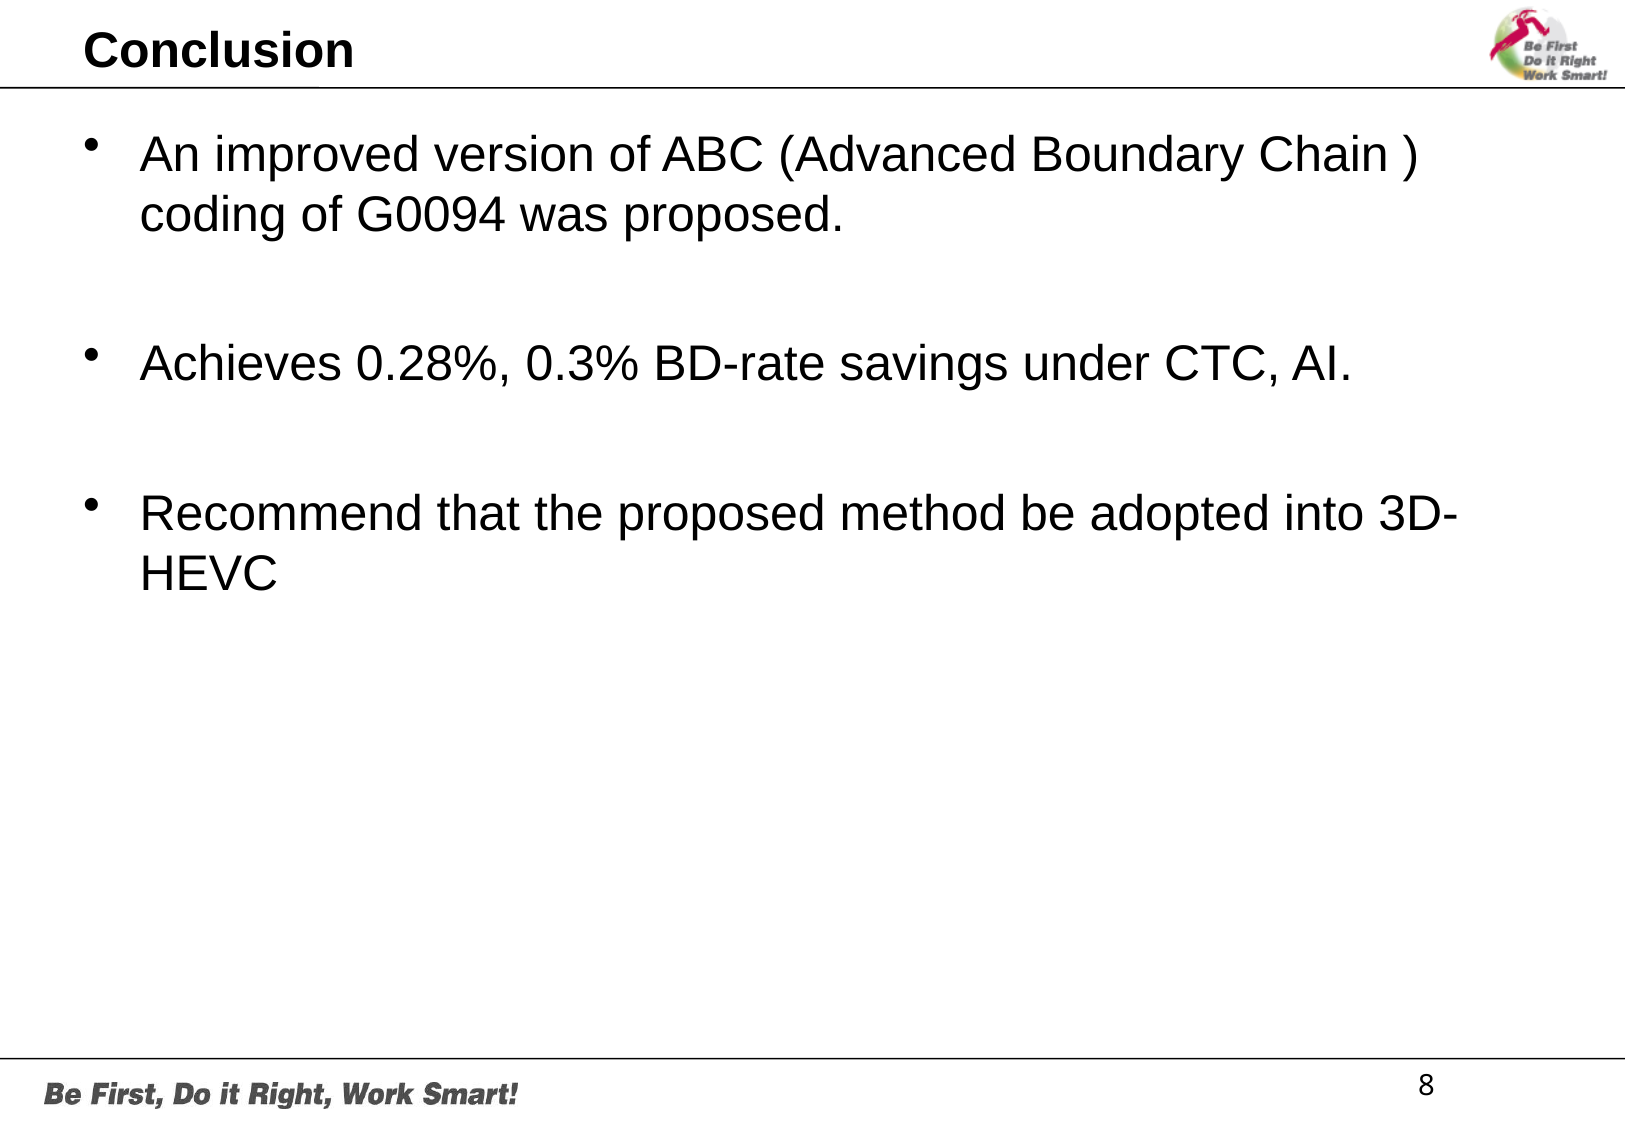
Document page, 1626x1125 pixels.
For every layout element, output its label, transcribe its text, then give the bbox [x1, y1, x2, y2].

slide_number 8 [1403, 1058, 1544, 1106]
picture [1487, 5, 1612, 83]
title Conclusion [68, 9, 1484, 79]
picture [44, 1082, 518, 1109]
list An improved version of ABC (Advanced Boundary Chain ) coding of G0094 was proposed. Achieves 0.28%, 0.3% BD-rate savings under CTC, AI. Recommend that the proposed method be adopted into 3D-HEVC [68, 113, 1544, 1005]
